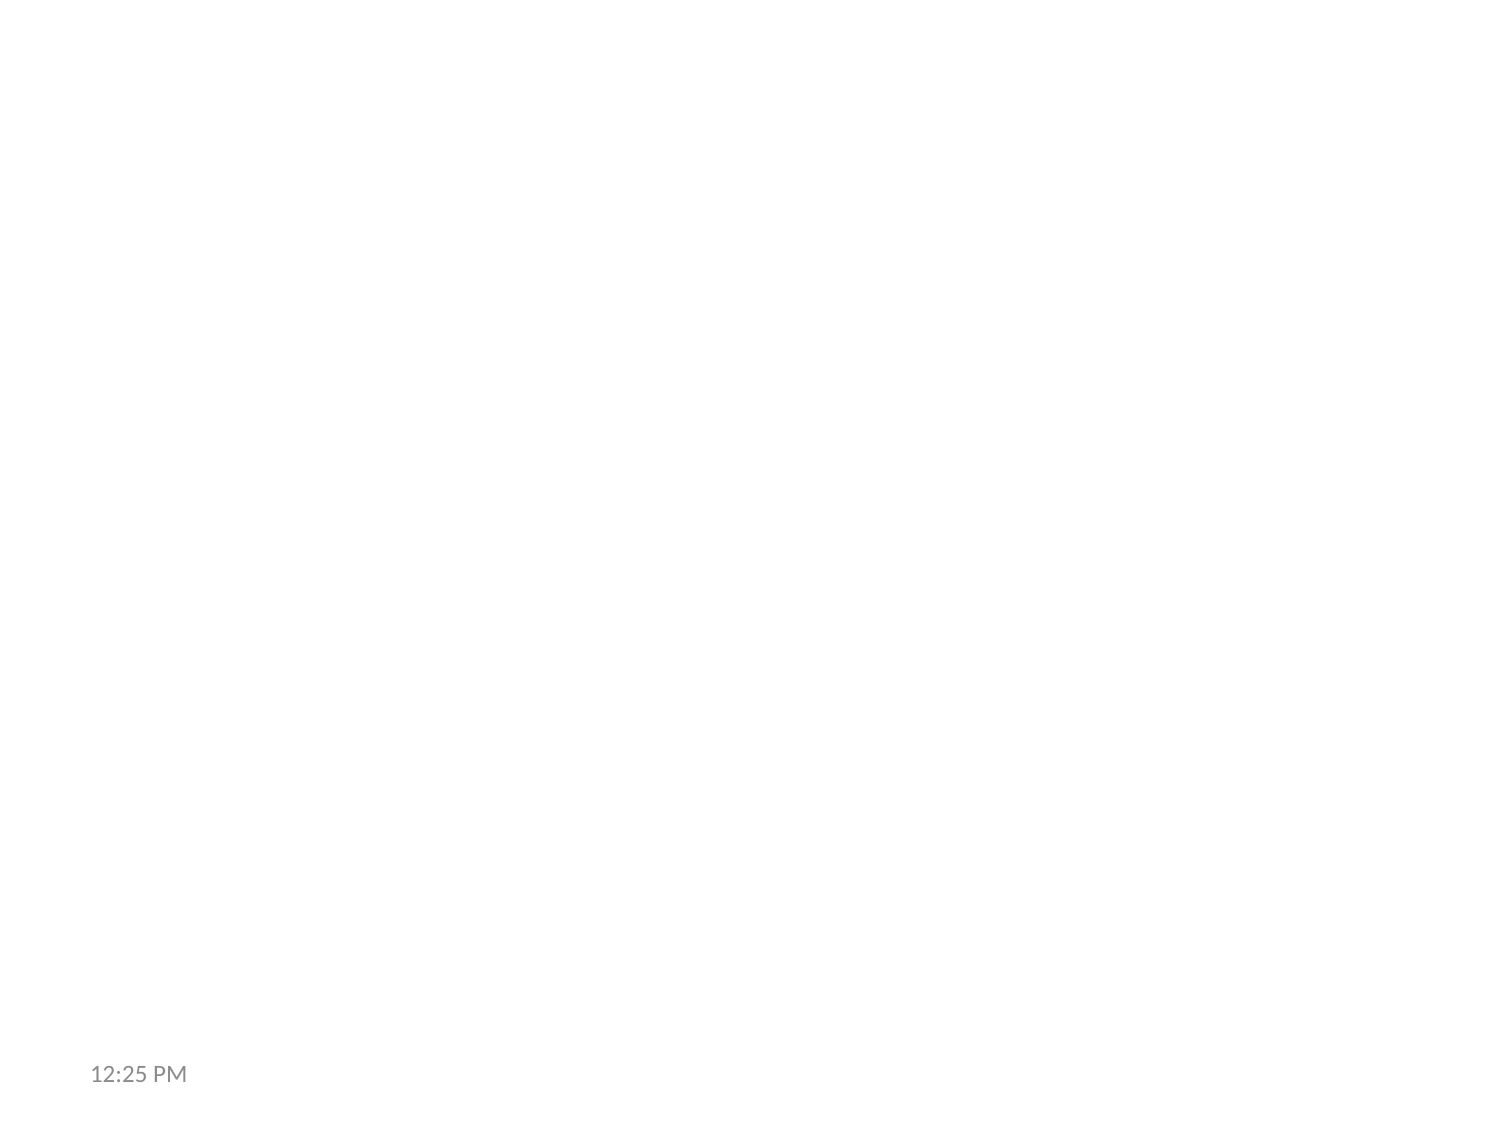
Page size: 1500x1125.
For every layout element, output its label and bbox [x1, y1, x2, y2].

slide_number [75, 1042, 425, 1103]
